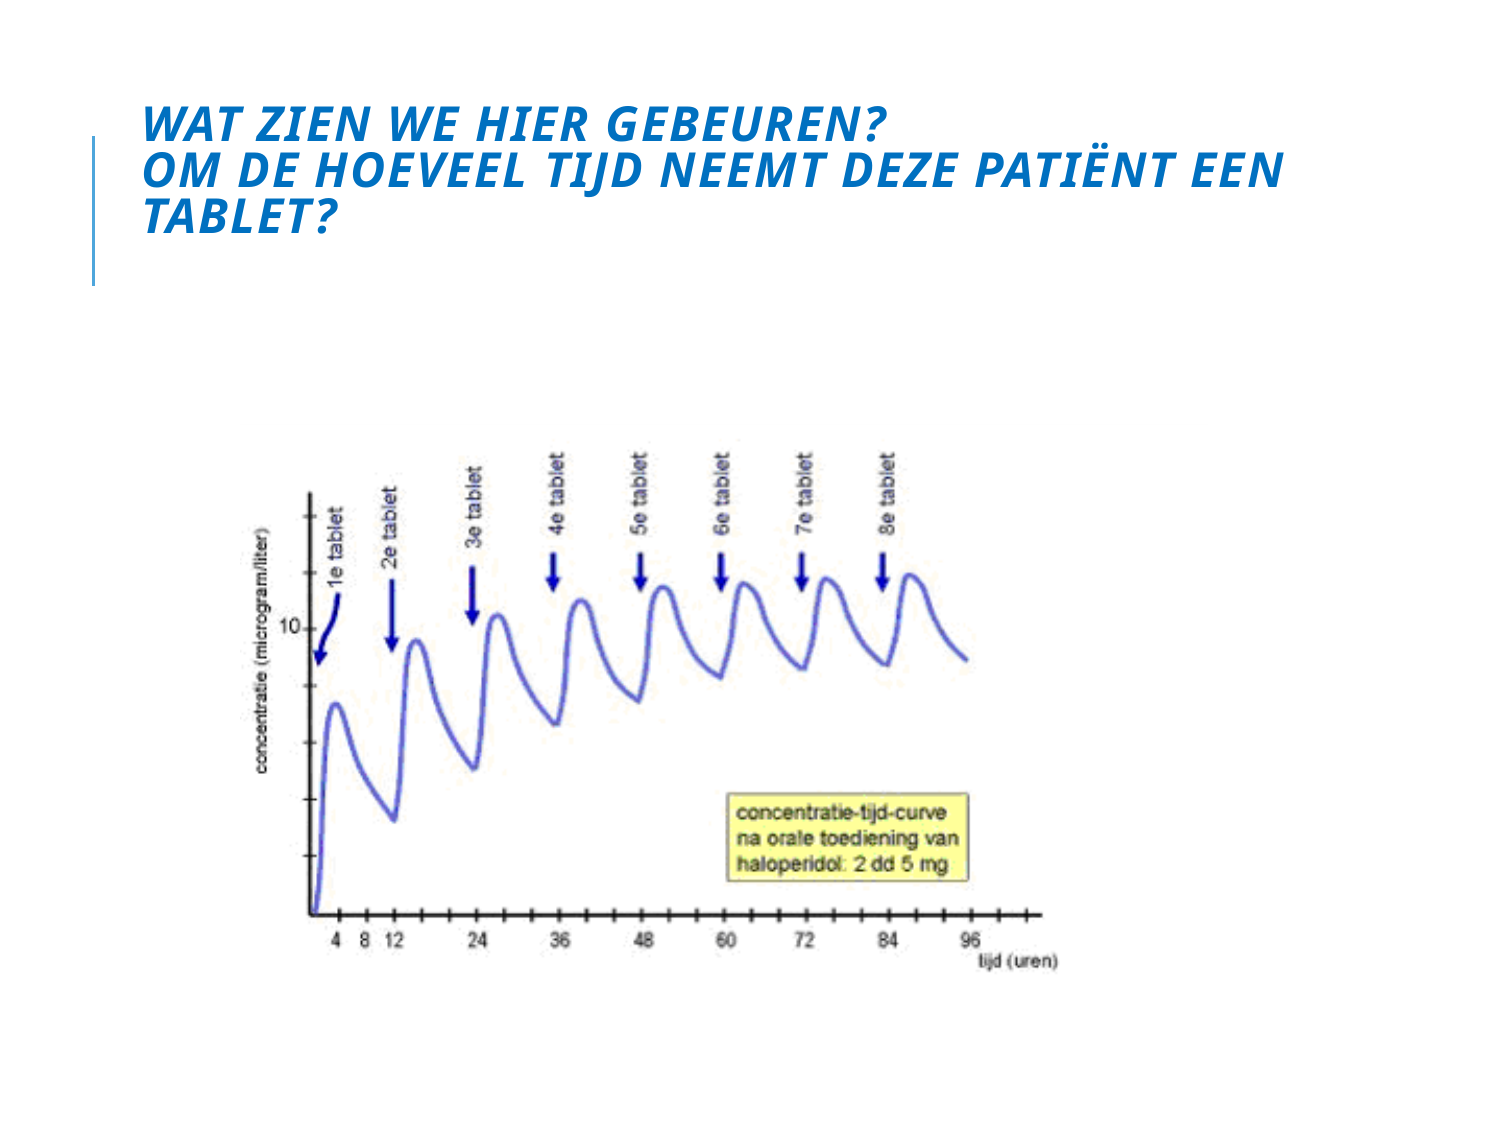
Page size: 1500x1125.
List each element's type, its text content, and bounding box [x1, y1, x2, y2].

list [240, 423, 1208, 987]
title Wat zien we hier gebeuren? Om de hoeveel tijd neemt deze patiënt een tablet? [126, 96, 1322, 342]
